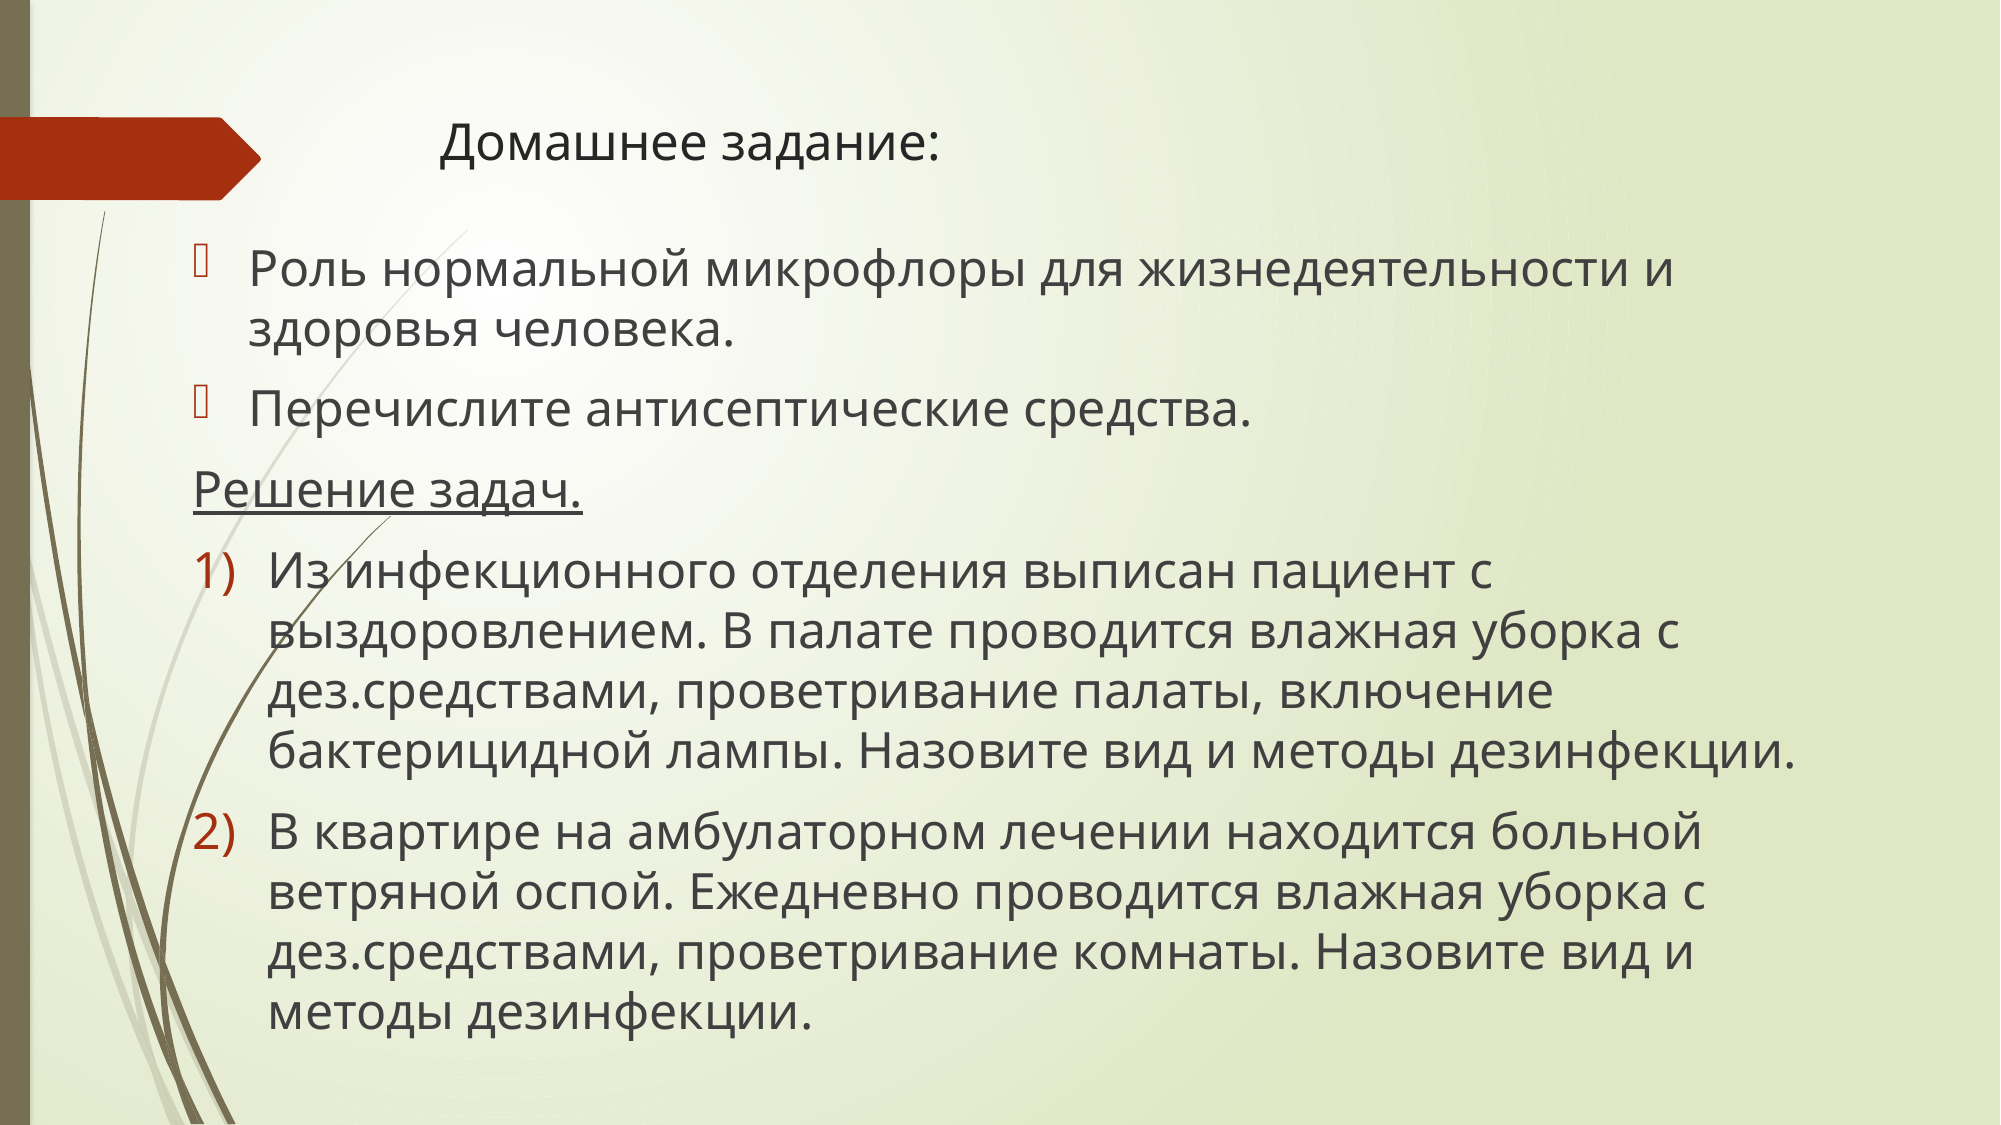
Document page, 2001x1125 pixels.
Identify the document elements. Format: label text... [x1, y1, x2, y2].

title Домашнее задание: [425, 102, 1888, 228]
list Роль нормальной микрофлоры для жизнедеятельности и здоровья человека. Перечислите антисептические средства. Решение задач. Из инфекционного отделения выписан пациент с выздоровлением. В палате проводится влажная уборка с дез.средствами, проветривание палаты, включение бактерицидной лампы. Назовите вид и методы дезинфекции. В квартире на амбулаторном лечении находится больной ветряной оспой. Ежедневно проводится влажная уборка с дез.средствами, проветривание комнаты. Назовите вид и методы дезинфекции. [177, 228, 1888, 1062]
